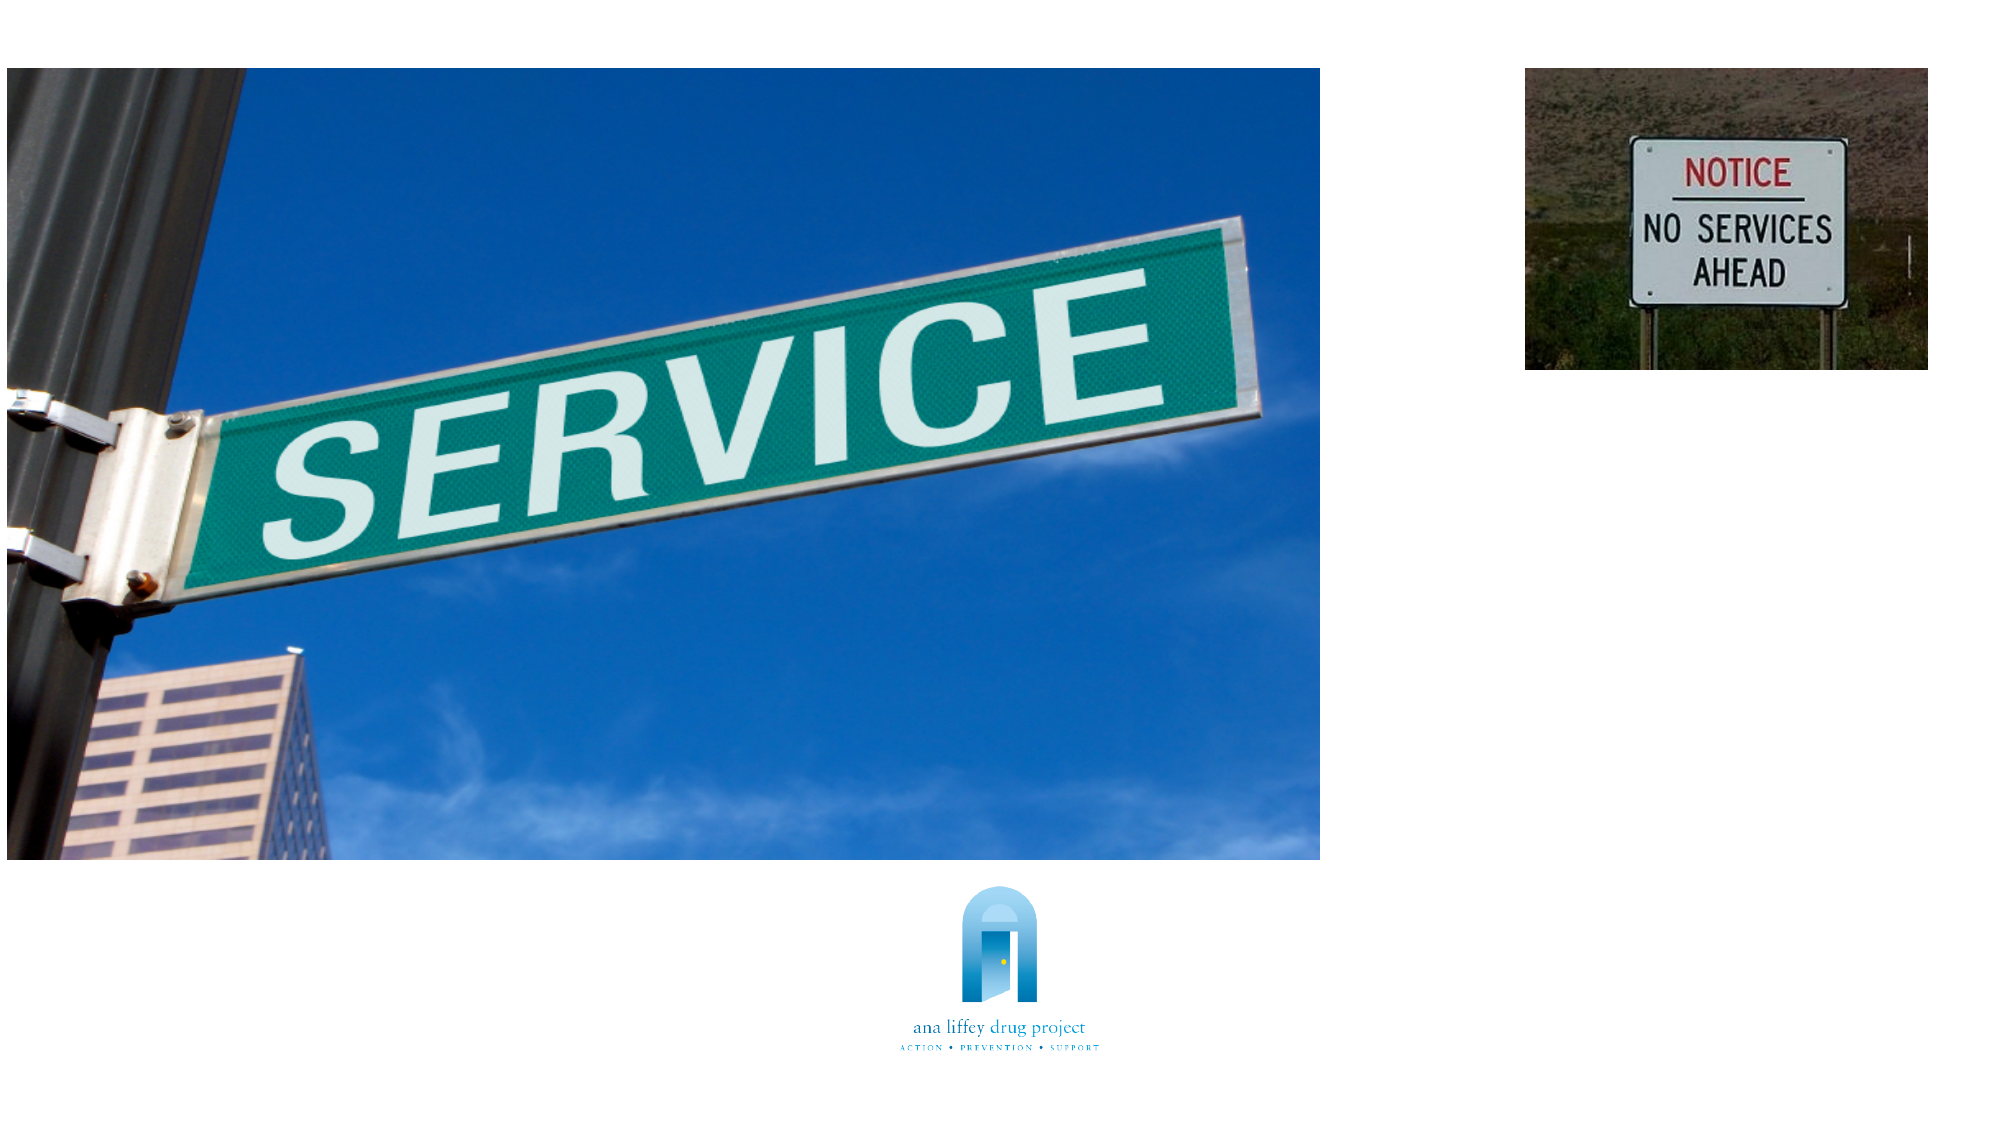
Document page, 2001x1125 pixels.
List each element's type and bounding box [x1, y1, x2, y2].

picture [1525, 68, 1928, 371]
picture [899, 886, 1101, 1053]
picture [6, 68, 1320, 860]
